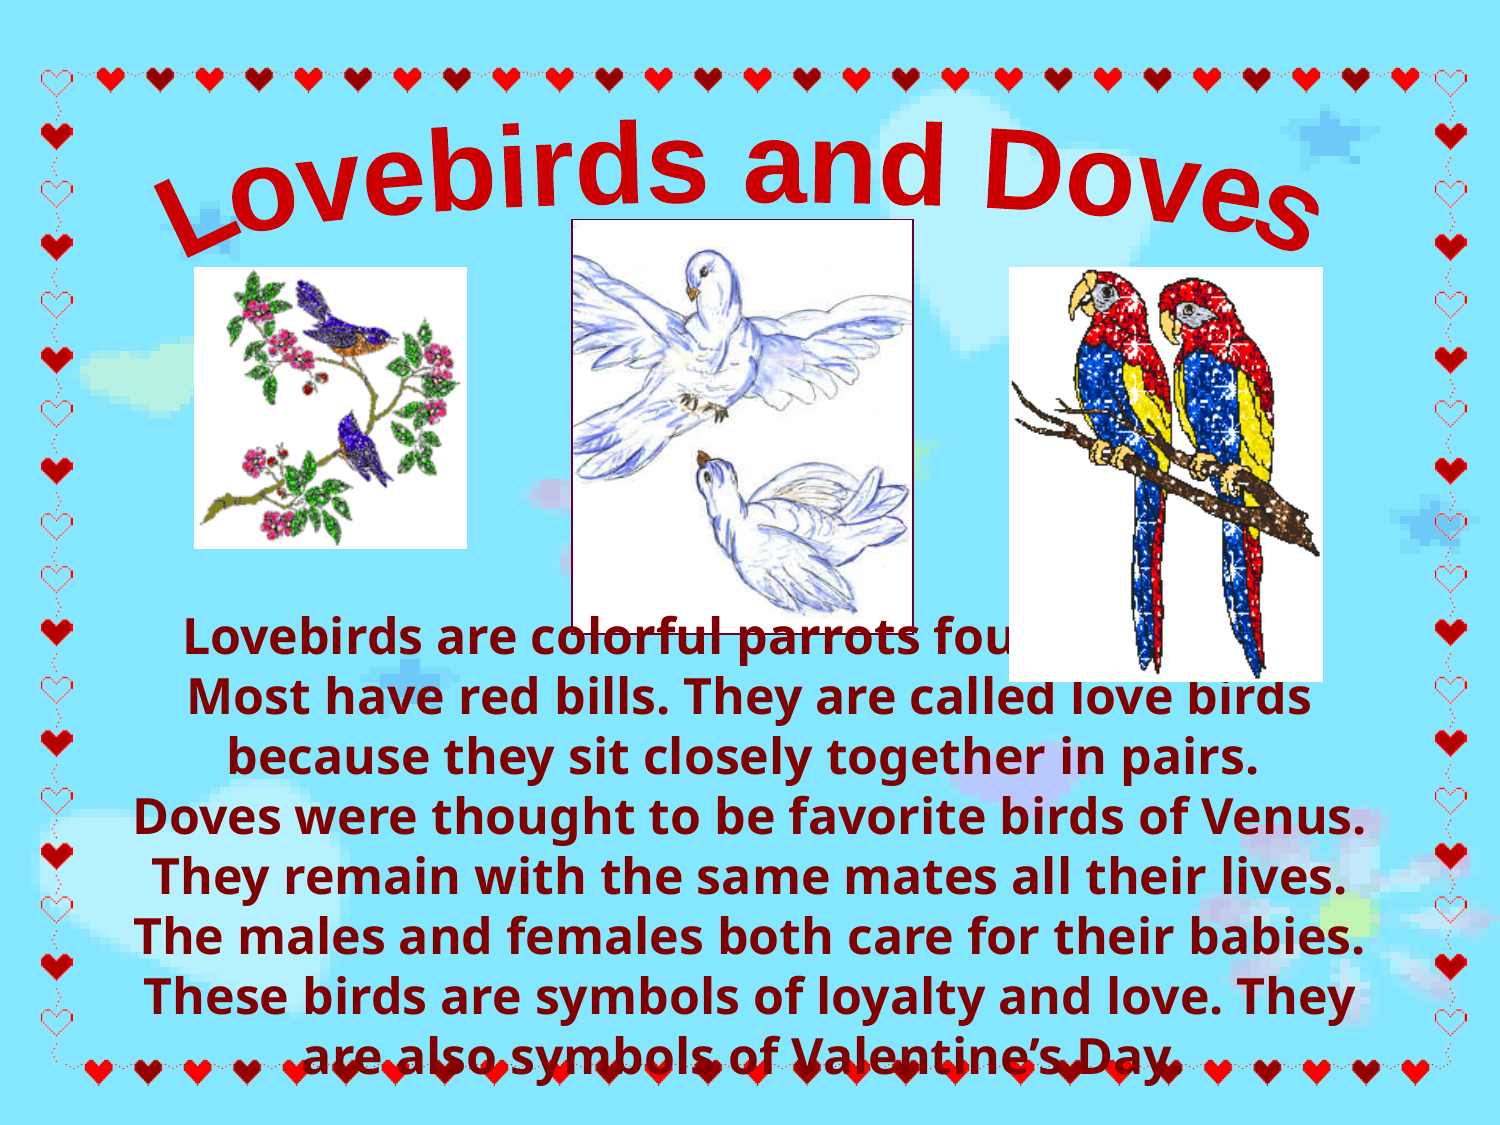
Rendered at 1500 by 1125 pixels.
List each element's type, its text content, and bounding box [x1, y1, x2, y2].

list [974, 66, 1432, 94]
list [1434, 562, 1468, 1065]
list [525, 66, 972, 94]
text_box Lovebirds are colorful parrots found in Africa. Most have red bills. They are called love birds because they sit closely together in pairs. Doves were thought to be favorite birds of Venus. They remain with the same mates all their lives. The males and females both care for their babies. These birds are symbols of loyalty and love. They are also symbols of Valentine’s Day. [100, 596, 1400, 1056]
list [76, 66, 523, 94]
picture [0, 0, 1500, 1125]
